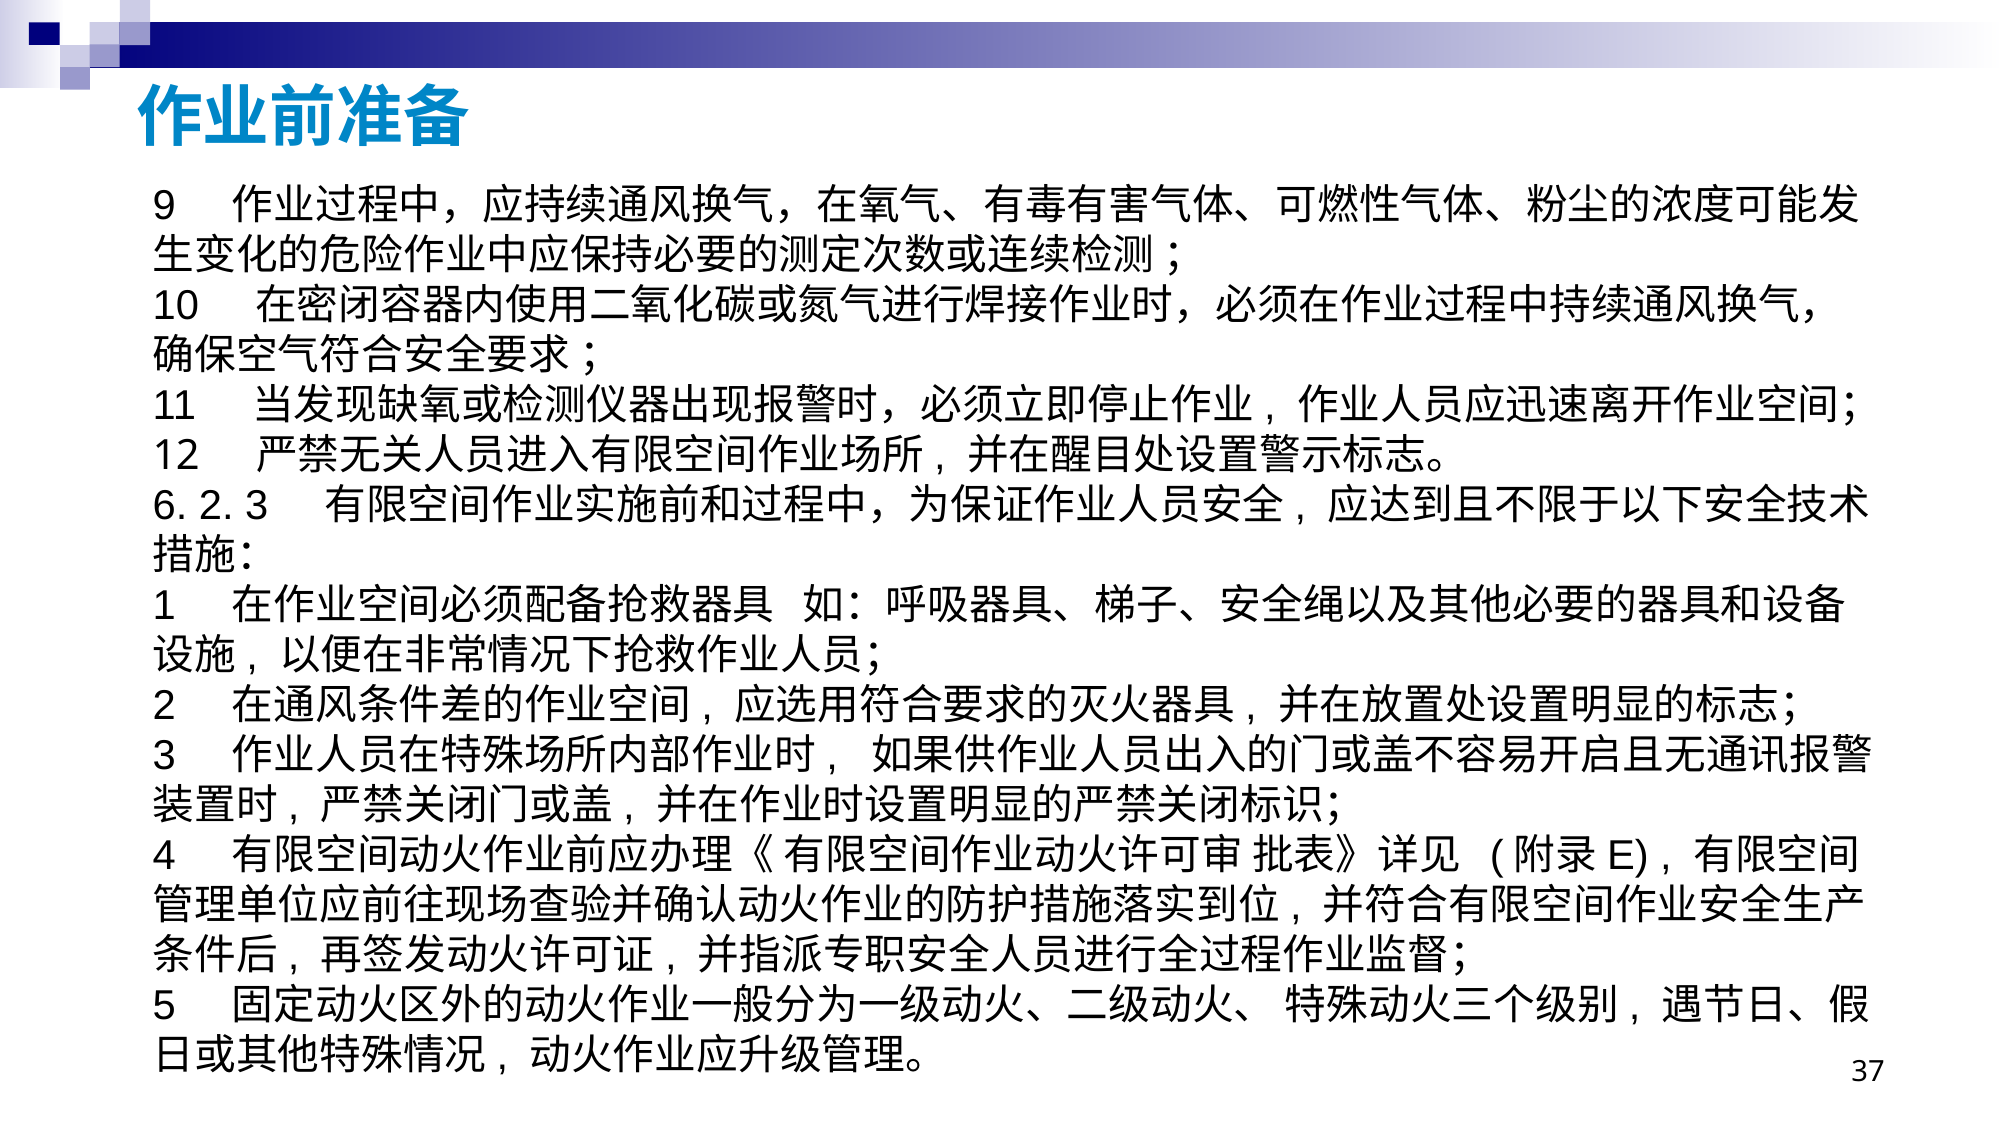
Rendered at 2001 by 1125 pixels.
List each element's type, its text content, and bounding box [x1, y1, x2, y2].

title 作业前准备 [102, 66, 505, 162]
slide_number 37 [1433, 1025, 1900, 1100]
text_box 9 作业过程中，应持续通风换气，在氧气、有毒有害气体、可燃性气体、粉尘的浓度可能发生变化的危险作业中应保持必要的测定次数或连续检测 ； 10 在密闭容器内使用二氧化碳或氮气进行焊接作业时，必须在作业过程中持续通风换气，确保空气符合安全要求 ； 11 当发现缺氧或检测仪器出现报警时，必须立即停止作业, 作业人员应迅速离开作业空间； 严禁无关人员进入有限空间作业场所, 并在醒目处设置警示标志。 6. 2. 3 有限空间作业实施前和过程中，为保证作业人员安全, 应达到且不限于以下安全技术措施： 1 在作业空间必须配备抢救器具 如：呼吸器具、梯子、安全绳以及其他必要的器具和设备设施, 以便在非常情况下抢救作业人员； 2 在通风条件差的作业空间, 应选用符合要求的灭火器具, 并在放置处设置明显的标志； 3 作业人员在特殊场所内部作业时, 如果供作业人员出入的门或盖不容易开启且无通讯报警装置时, 严禁关闭门或盖, 并在作业时设置明显的严禁关闭标识； 4 有限空间动火作业前应办理《 有限空间作业动火许可审 批表》详见 (附录E) , 有限空间管理单位应前往现场查验并确认动火作业的防护措施落实到位, 并符合有限空间作业安全生产条件后, 再签发动火许可证, 并指派专职安全人员进行全过程作业监督； 5 固定动火区外的动火作业一般分为一级动火、二级动火、 特殊动火三个级别, 遇节日、假日或其他特殊情况, 动火作业应升级管理。 [137, 170, 1898, 1086]
